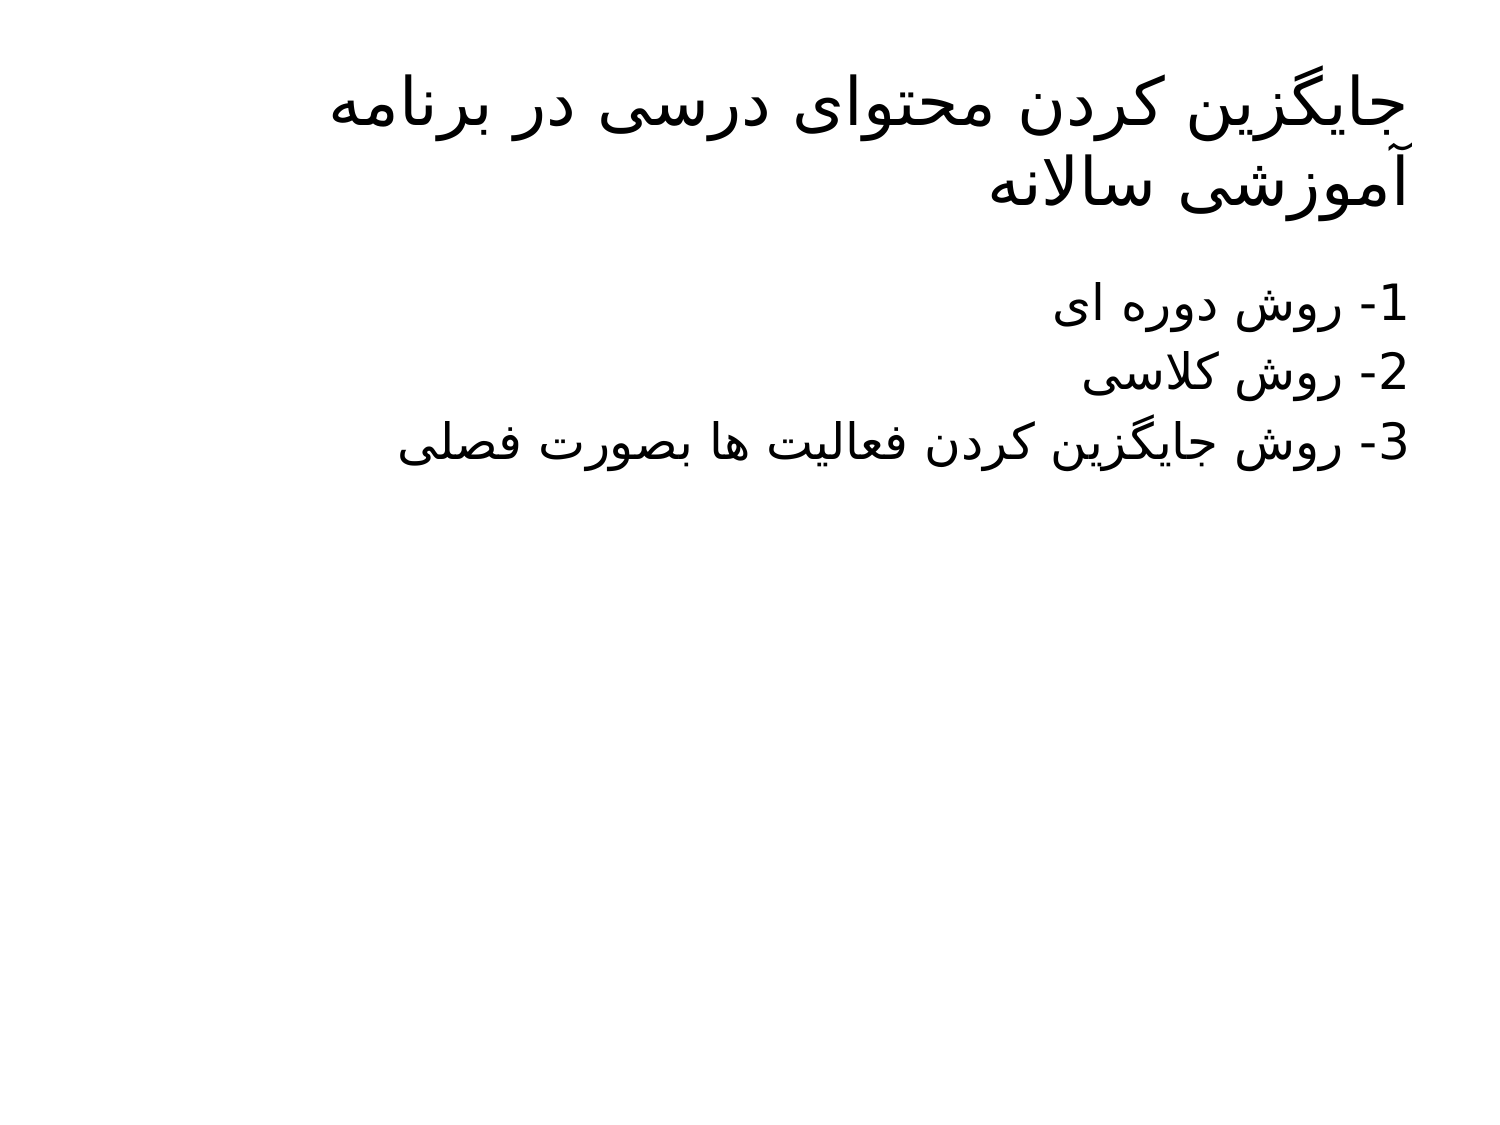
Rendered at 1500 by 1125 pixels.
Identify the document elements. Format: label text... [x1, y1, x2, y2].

title جایگزین کردن محتوای درسی در برنامه آموزشی سالانه [75, 45, 1425, 233]
list 1- روش دوره ای 2- روش کلاسی 3- روش جایگزین کردن فعالیت ها بصورت فصلی [75, 262, 1425, 1005]
